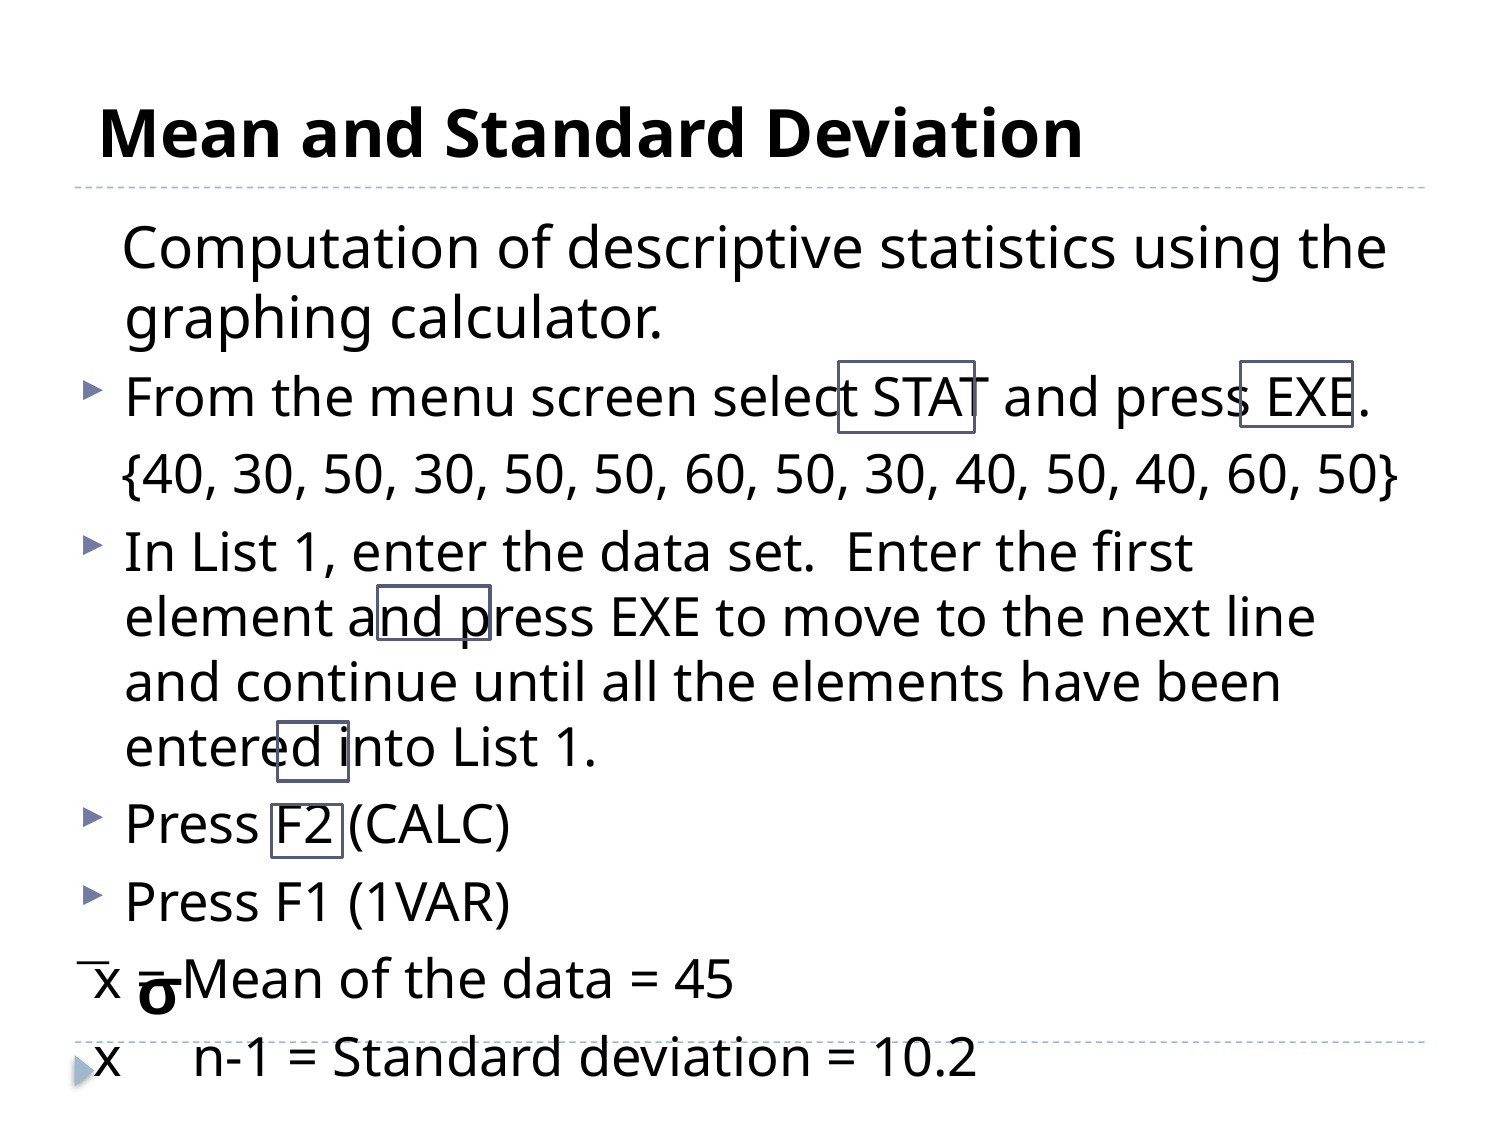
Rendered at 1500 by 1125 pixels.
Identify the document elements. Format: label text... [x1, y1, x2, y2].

text_box [376, 584, 492, 641]
text_box [276, 720, 350, 783]
text_box [270, 803, 344, 859]
list Computation of descriptive statistics using the graphing calculator. From the menu screen select STAT and press EXE. {40, 30, 50, 30, 50, 50, 60, 50, 30, 40, 50, 40, 60, 50} In List 1, enter the data set. Enter the first element and press EXE to move to the next line and continue until all the elements have been entered into List 1. Press F2 (CALC) Press F1 (1VAR) ͞x = Mean of the data = 45 x n-1 = Standard deviation = 10.2 [64, 202, 1425, 1100]
title Mean and Standard Deviation [82, 45, 1300, 179]
text_box [837, 360, 976, 434]
text_box σ [112, 940, 207, 1036]
text_box [1239, 360, 1354, 428]
